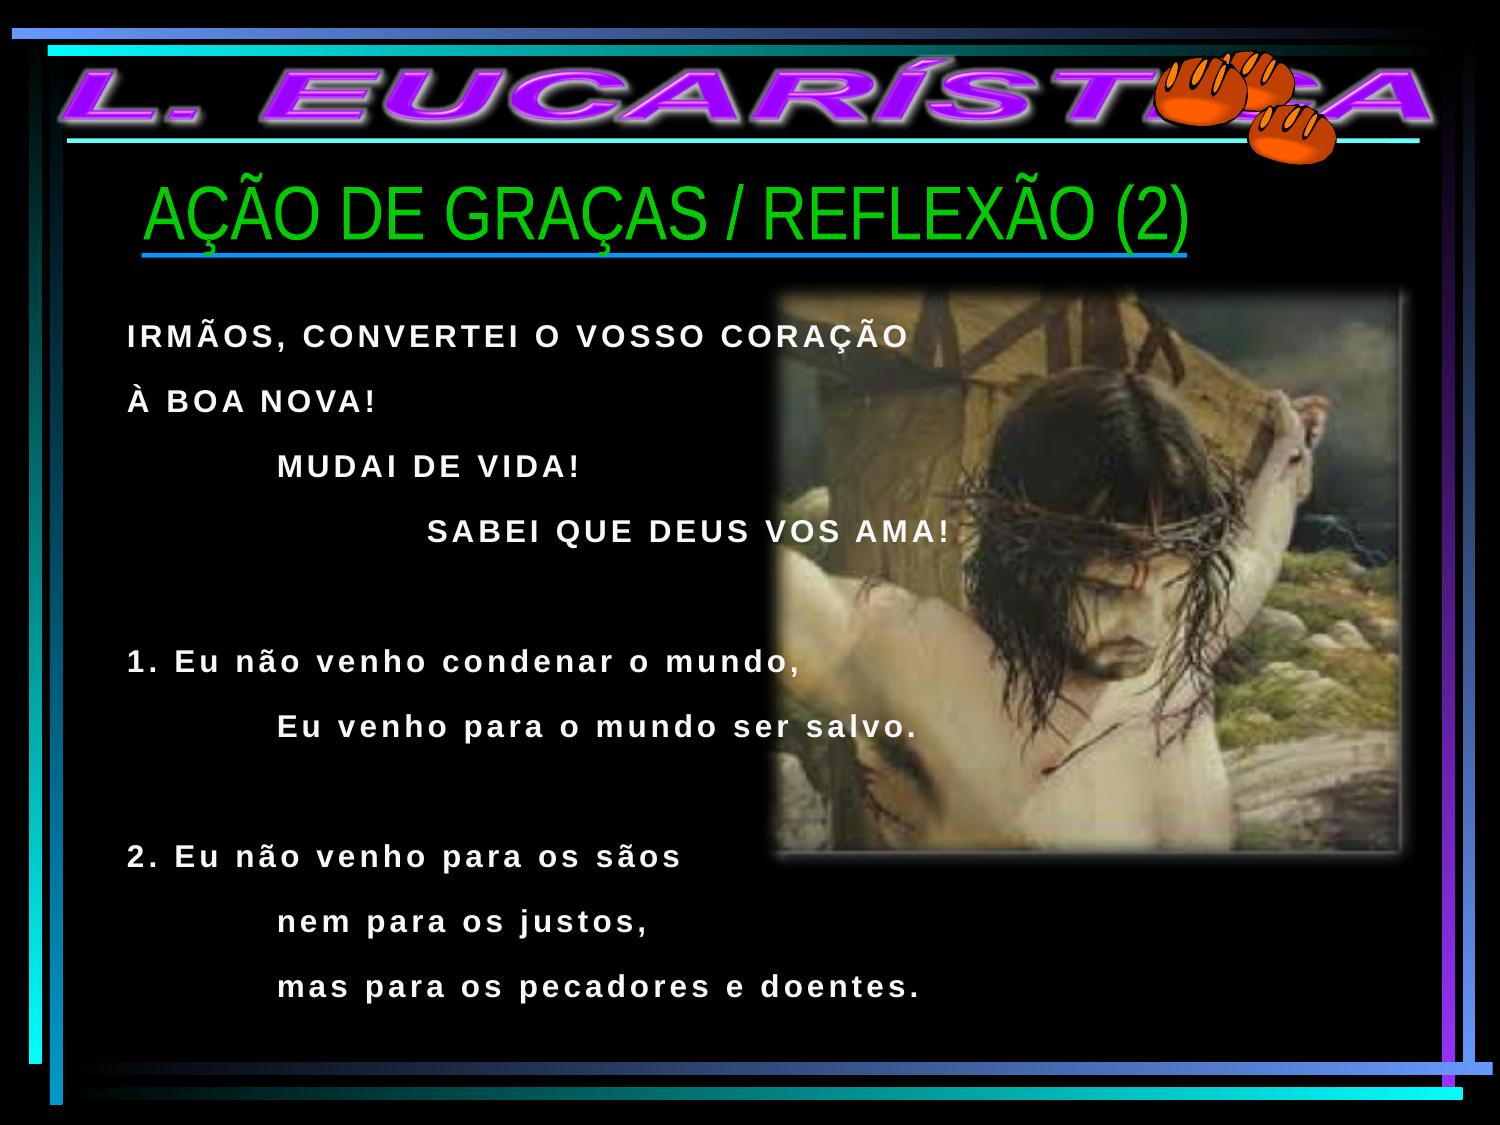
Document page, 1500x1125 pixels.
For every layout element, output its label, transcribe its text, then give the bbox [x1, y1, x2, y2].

picture [48, 42, 1452, 180]
text_box IRMÃOS, CONVERTEI O VOSSO CORAÇÃO À BOA NOVA! MUDAI DE VIDA! SABEI QUE DEUS VOS AMA! 1. Eu não venho condenar o mundo, Eu venho para o mundo ser salvo. 2. Eu não venho para os sãos nem para os justos, mas para os pecadores e doentes. [112, 302, 1435, 1032]
picture [761, 277, 1418, 870]
